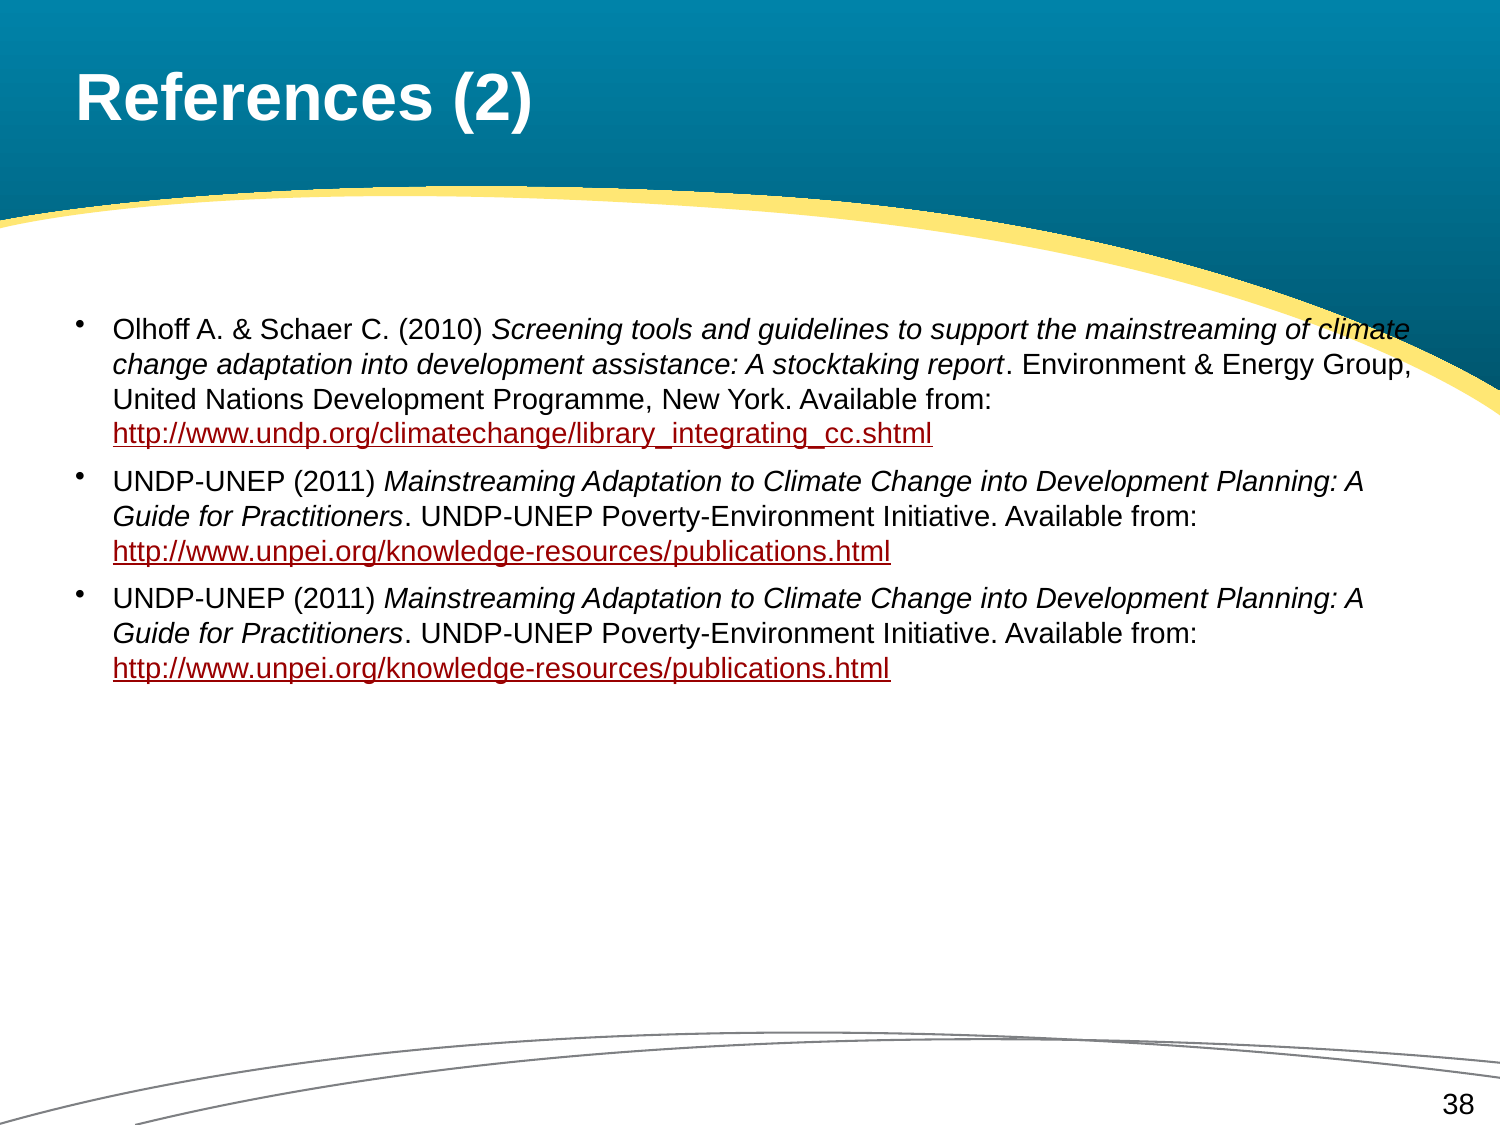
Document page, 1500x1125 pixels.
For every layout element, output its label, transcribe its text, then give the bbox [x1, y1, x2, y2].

list Olhoff A. & Schaer C. (2010) Screening tools and guidelines to support the mainstreaming of climate change adaptation into development assistance: A stocktaking report. Environment & Energy Group, United Nations Development Programme, New York. Available from: http://www.undp.org/climatechange/library_integrating_cc.shtml UNDP-UNEP (2011) Mainstreaming Adaptation to Climate Change into Development Planning: A Guide for Practitioners. UNDP-UNEP Poverty-Environment Initiative. Available from: http://www.unpei.org/knowledge-resources/publications.html UNDP-UNEP (2011) Mainstreaming Adaptation to Climate Change into Development Planning: A Guide for Practitioners. UNDP-UNEP Poverty-Environment Initiative. Available from: http://www.unpei.org/knowledge-resources/publications.html [74, 262, 1426, 988]
slide_number 38 [1124, 1084, 1476, 1113]
title References (2) [74, 0, 1476, 188]
